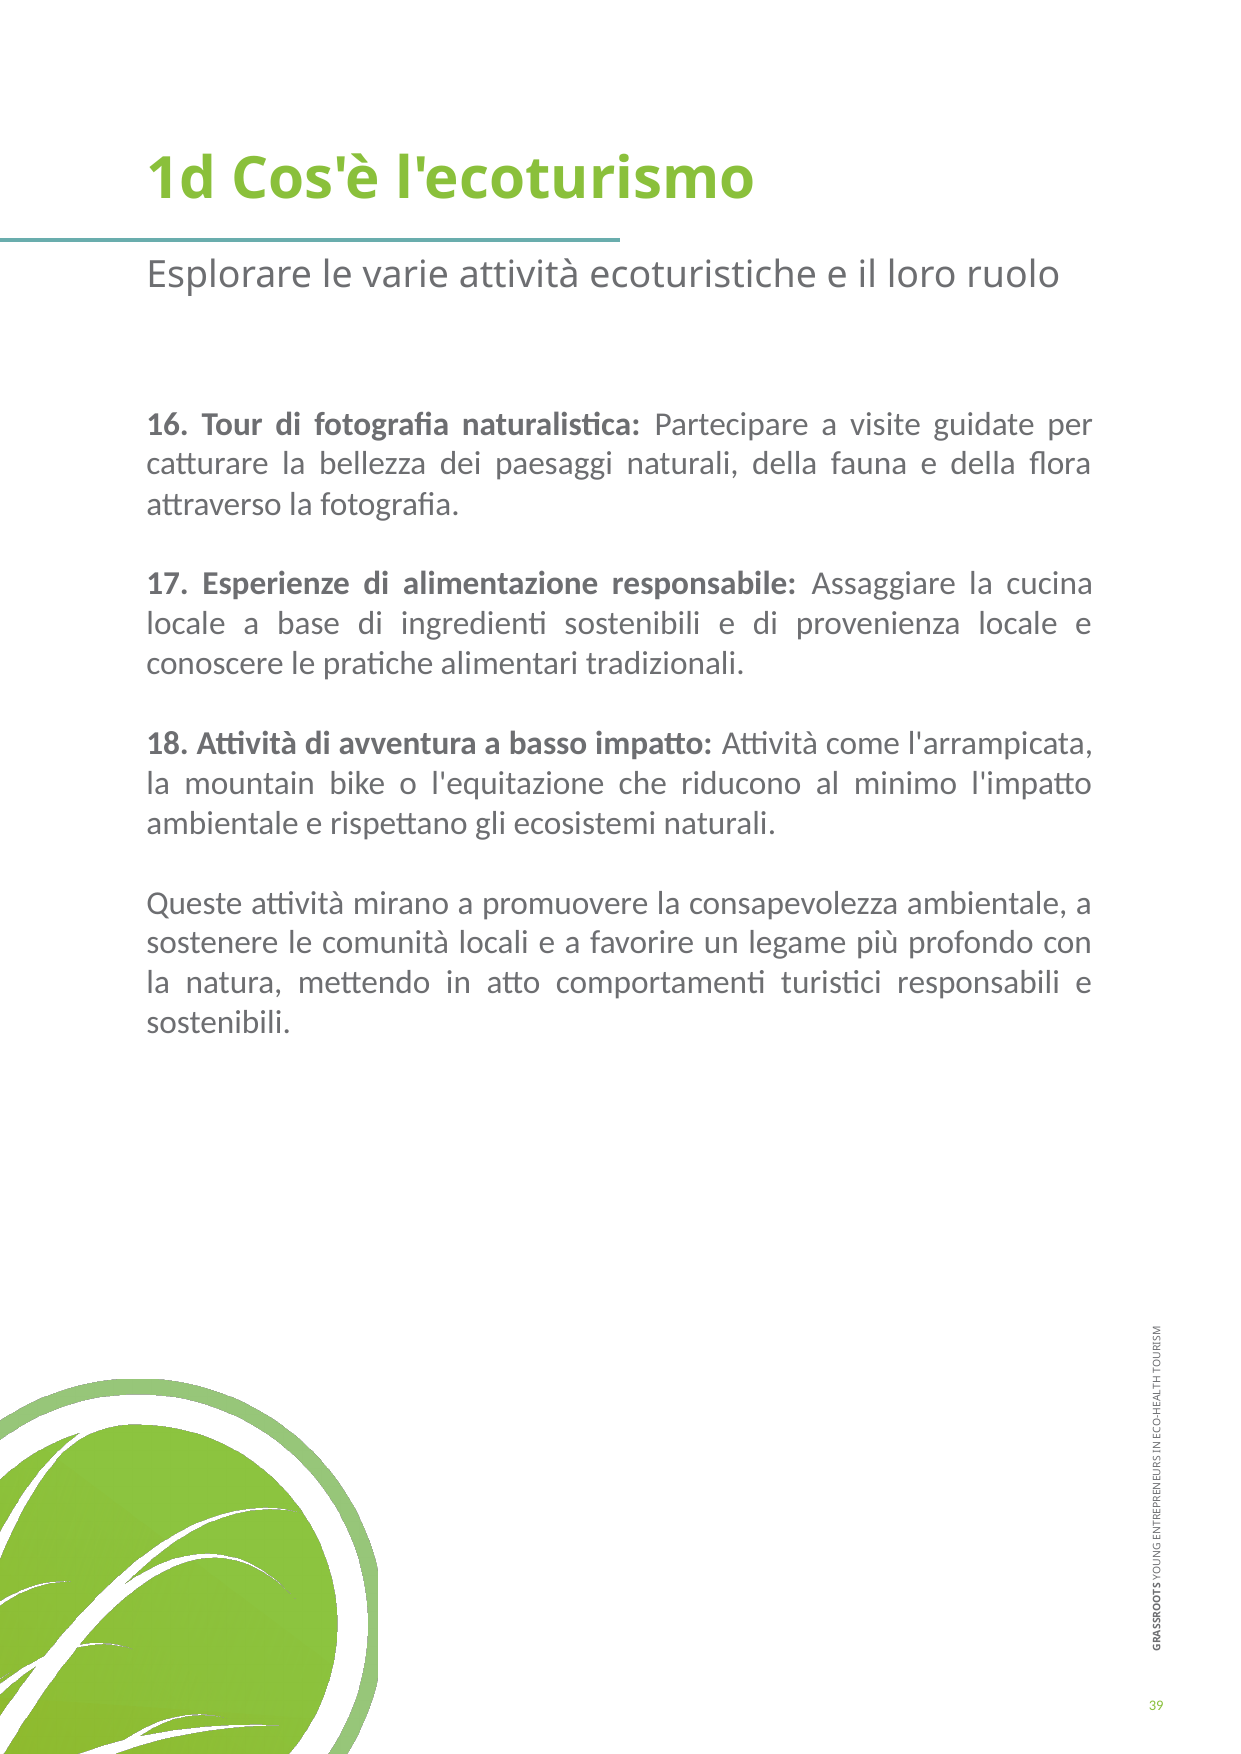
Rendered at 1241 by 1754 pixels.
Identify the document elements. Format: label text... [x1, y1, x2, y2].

list 16. Tour di fotografia naturalistica: Partecipare a visite guidate per catturare la bellezza dei paesaggi naturali, della fauna e della flora attraverso la fotografia. 17. Esperienze di alimentazione responsabile: Assaggiare la cucina locale a base di ingredienti sostenibili e di provenienza locale e conoscere le pratiche alimentari tradizionali. 18. Attività di avventura a basso impatto: Attività come l'arrampicata, la mountain bike o l'equitazione che riducono al minimo l'impatto ambientale e rispettano gli ecosistemi naturali. Queste attività mirano a promuovere la consapevolezza ambientale, a sostenere le comunità locali e a favorire un legame più profondo con la natura, mettendo in atto comportamenti turistici responsabili e sostenibili. [131, 394, 1109, 1609]
list 1d Cos'è l'ecoturismo [131, 132, 1109, 242]
picture [0, 1379, 378, 1754]
slide_number 39 [1125, 1666, 1187, 1743]
list Esplorare le varie attività ecoturistiche e il loro ruolo [131, 242, 1109, 371]
